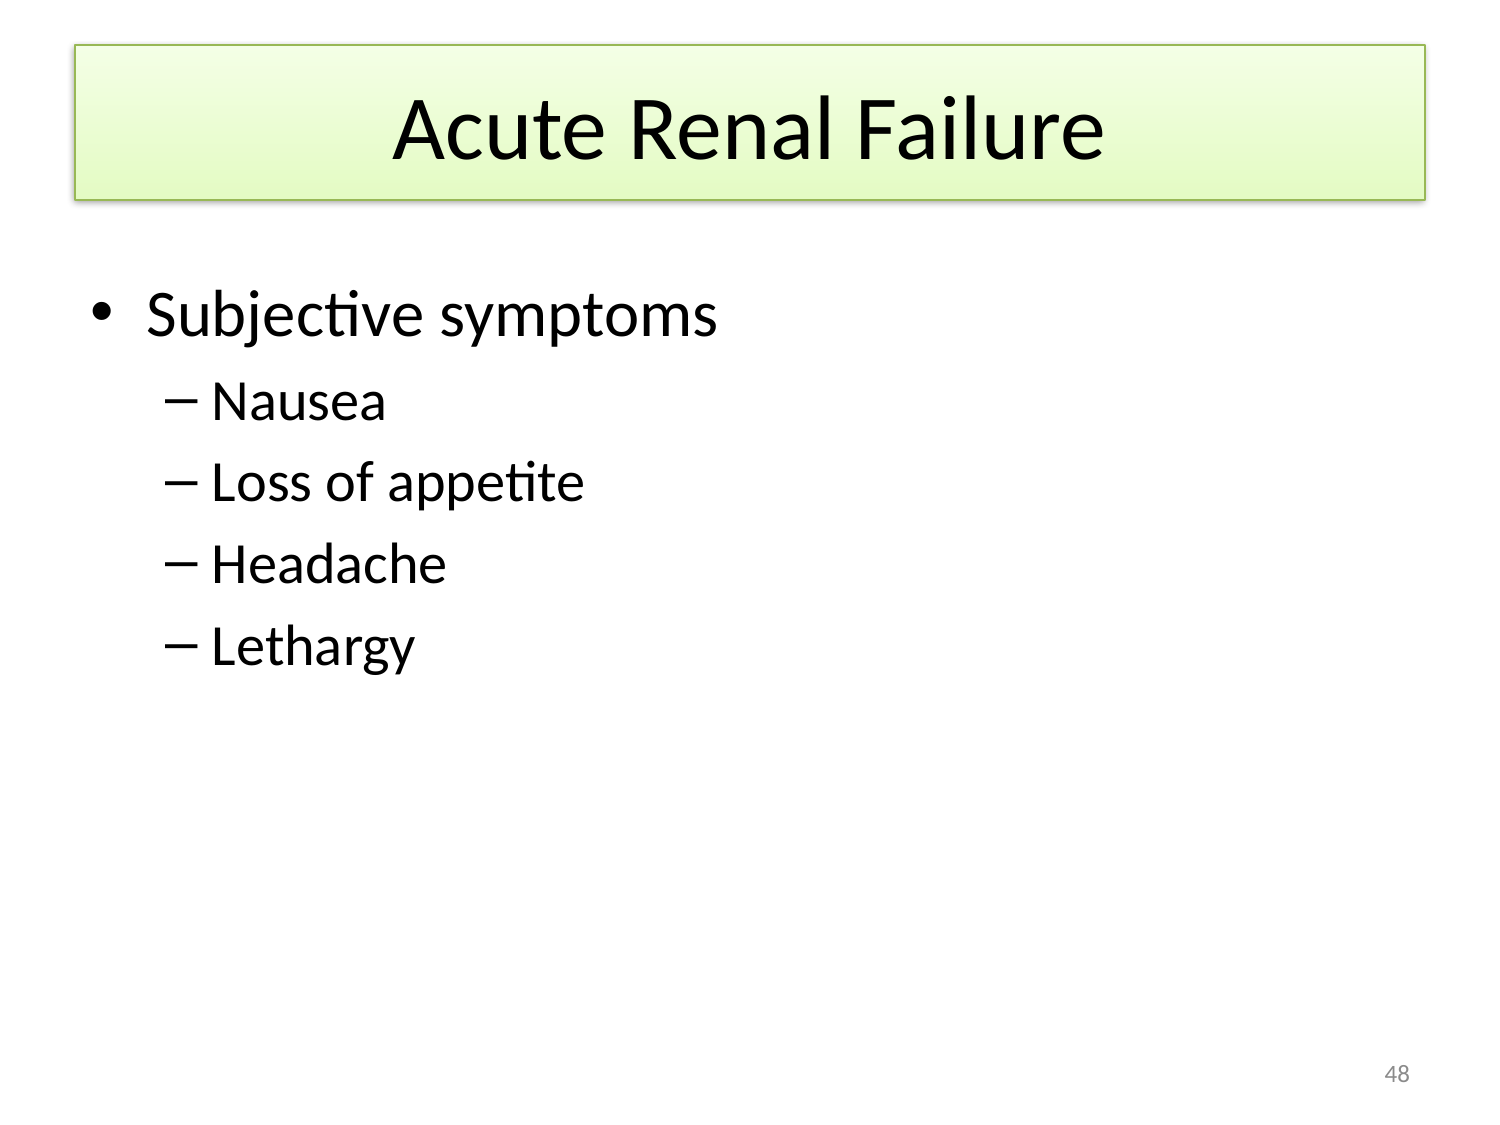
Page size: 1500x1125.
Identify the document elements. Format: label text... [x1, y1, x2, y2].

title Acute Renal Failure [74, 44, 1426, 201]
list Subjective symptoms Nausea Loss of appetite Headache Lethargy [75, 262, 1425, 1005]
slide_number 48 [1074, 1042, 1425, 1103]
